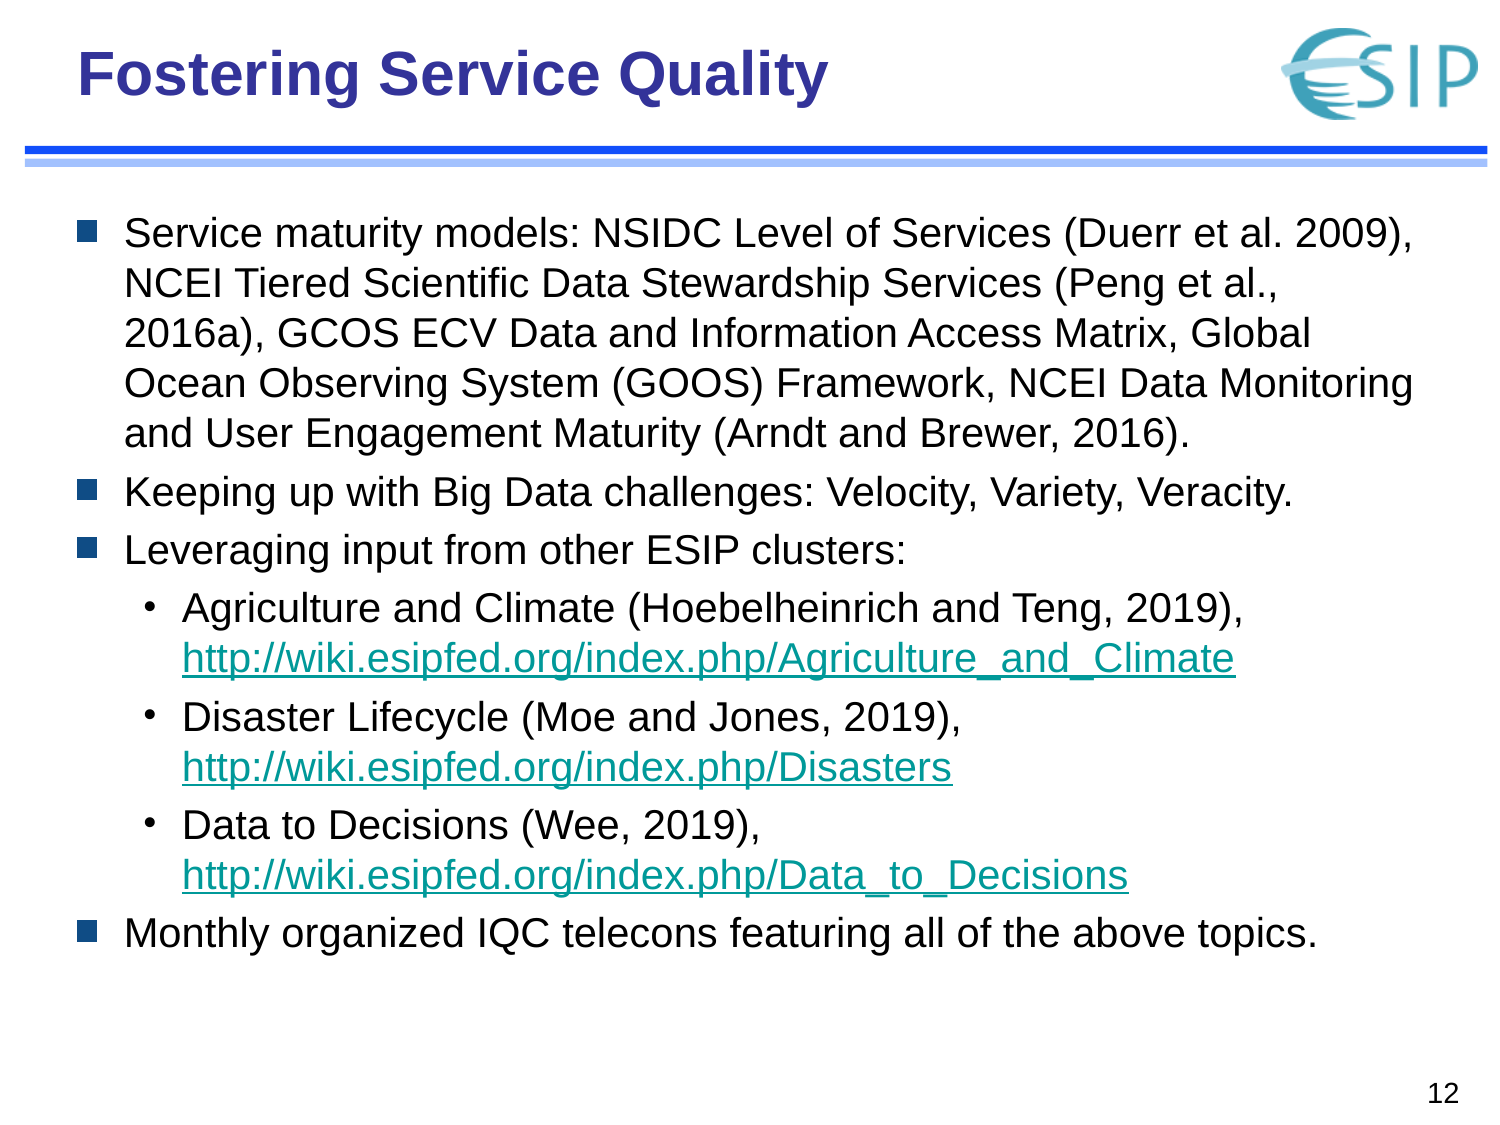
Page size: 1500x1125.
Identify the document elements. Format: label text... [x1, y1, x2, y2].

slide_number 12 [1161, 1066, 1475, 1125]
picture [77, 920, 97, 942]
picture [77, 479, 97, 500]
picture [77, 537, 97, 558]
picture [1280, 28, 1478, 120]
picture [77, 220, 97, 242]
list Service maturity models: NSIDC Level of Services (Duerr et al. 2009), NCEI Tiered Scientific Data Stewardship Services (Peng et al., 2016a), GCOS ECV Data and Information Access Matrix, Global Ocean Observing System (GOOS) Framework, NCEI Data Monitoring and User Engagement Maturity (Arndt and Brewer, 2016). Keeping up with Big Data challenges: Velocity, Variety, Veracity. Leveraging input from other ESIP clusters: Agriculture and Climate (Hoebelheinrich and Teng, 2019), http://wiki.esipfed.org/index.php/Agriculture_and_Climate Disaster Lifecycle (Moe and Jones, 2019), http://wiki.esipfed.org/index.php/Disasters Data to Decisions (Wee, 2019), http://wiki.esipfed.org/index.php/Data_to_Decisions Monthly organized IQC telecons featuring all of the above topics. [62, 198, 1446, 1042]
title Fostering Service Quality [62, 5, 1348, 147]
